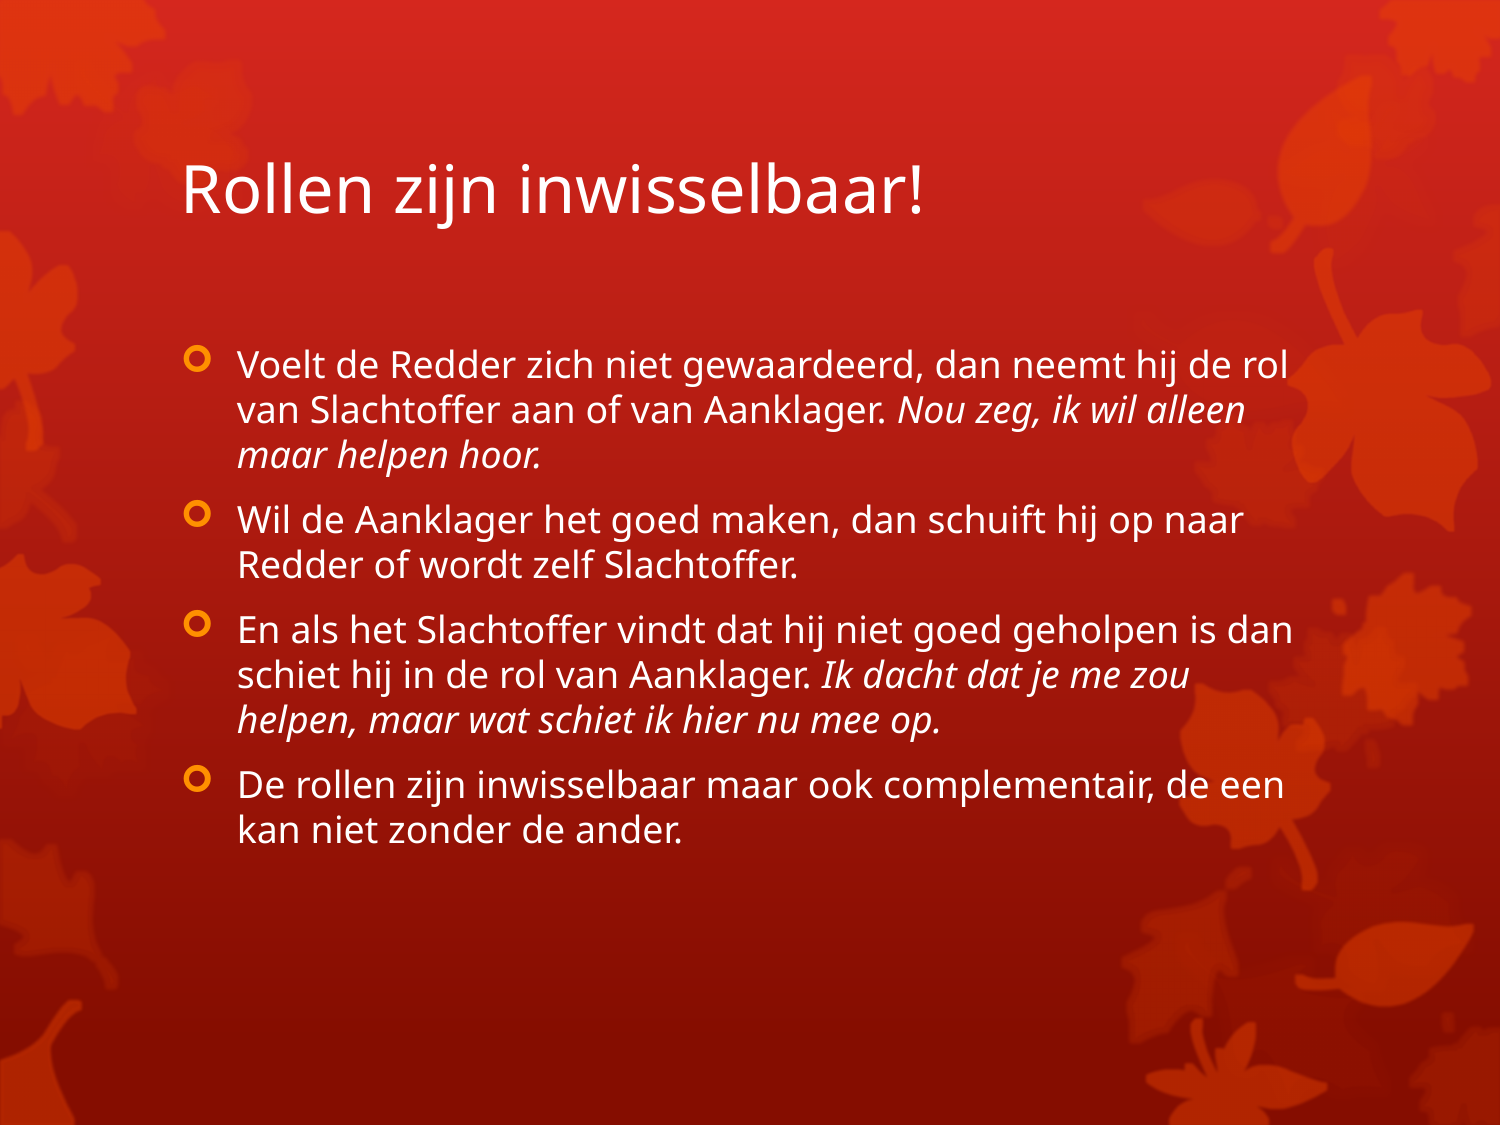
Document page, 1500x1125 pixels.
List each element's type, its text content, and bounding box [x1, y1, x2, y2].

title Rollen zijn inwisselbaar! [165, 110, 1335, 263]
list Voelt de Redder zich niet gewaardeerd, dan neemt hij de rol van Slachtoffer aan of van Aanklager. Nou zeg, ik wil alleen maar helpen hoor. Wil de Aanklager het goed maken, dan schuift hij op naar Redder of wordt zelf Slachtoffer. En als het Slachtoffer vindt dat hij niet goed geholpen is dan schiet hij in de rol van Aanklager. Ik dacht dat je me zou helpen, maar wat schiet ik hier nu mee op. De rollen zijn inwisselbaar maar ook complementair, de een kan niet zonder de ander. [165, 296, 1335, 962]
